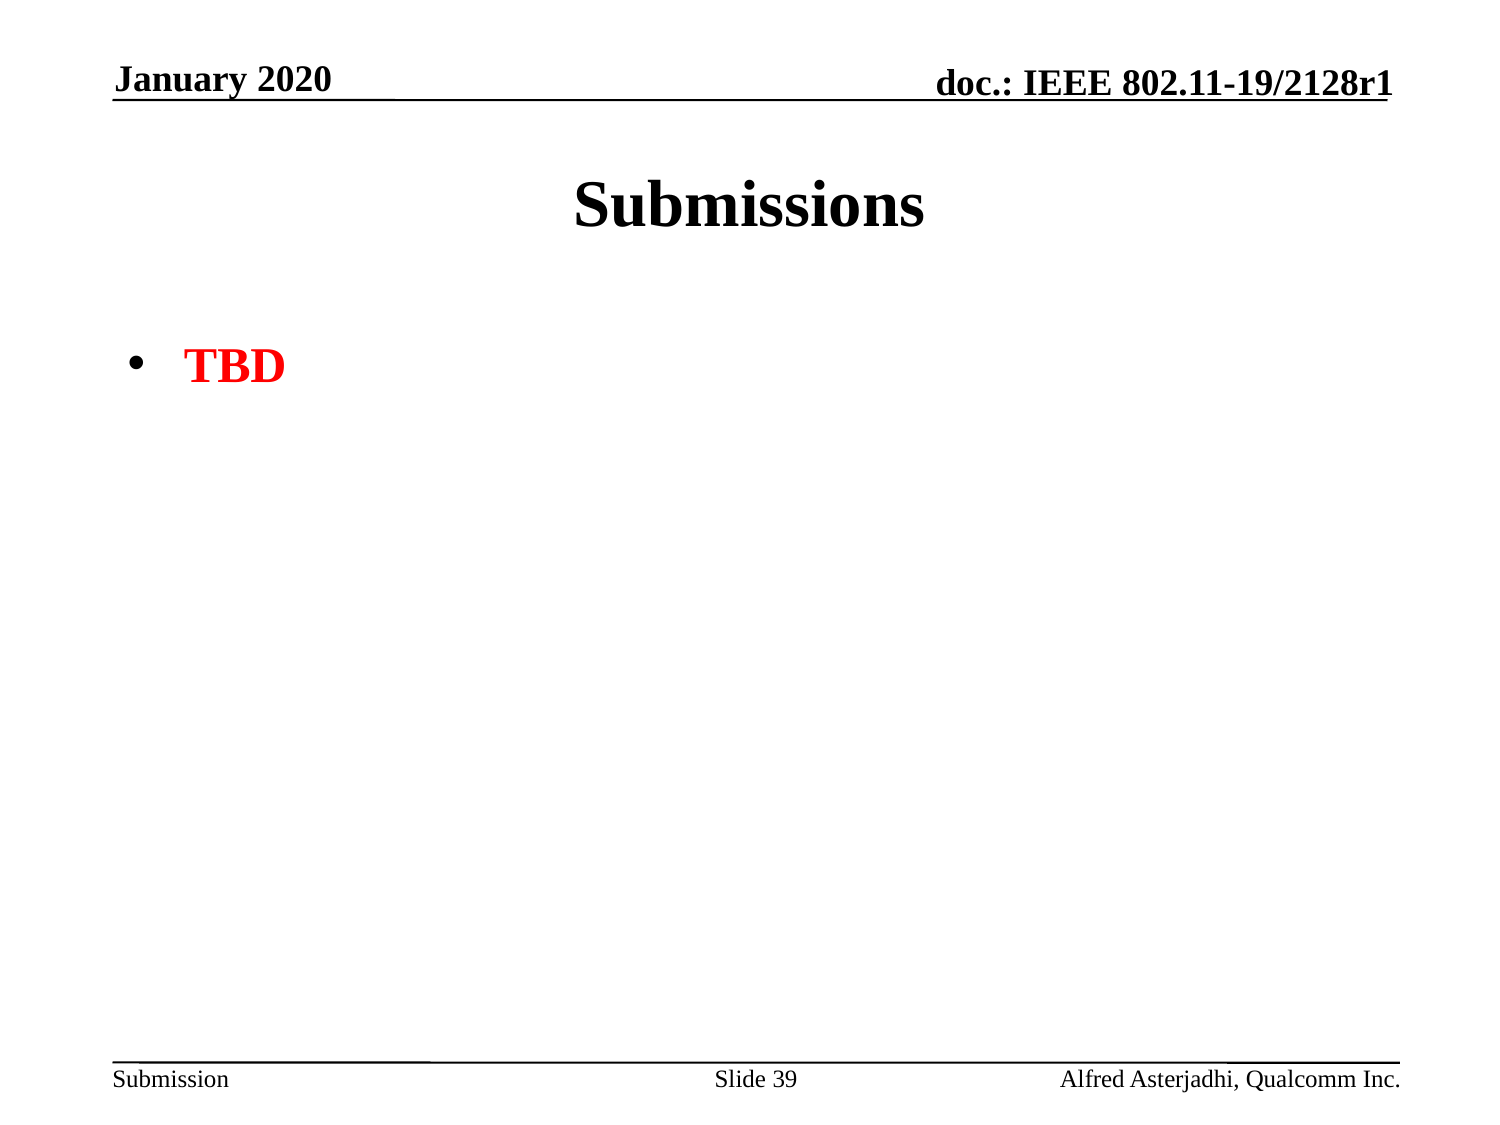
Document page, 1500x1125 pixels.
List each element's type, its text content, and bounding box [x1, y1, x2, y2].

slide_number Slide 39 [712, 1061, 800, 1123]
footer Alfred Asterjadhi, Qualcomm Inc. [878, 1061, 1402, 1093]
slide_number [114, 54, 493, 100]
list TBD [112, 324, 1388, 1000]
title Submissions [112, 112, 1388, 288]
